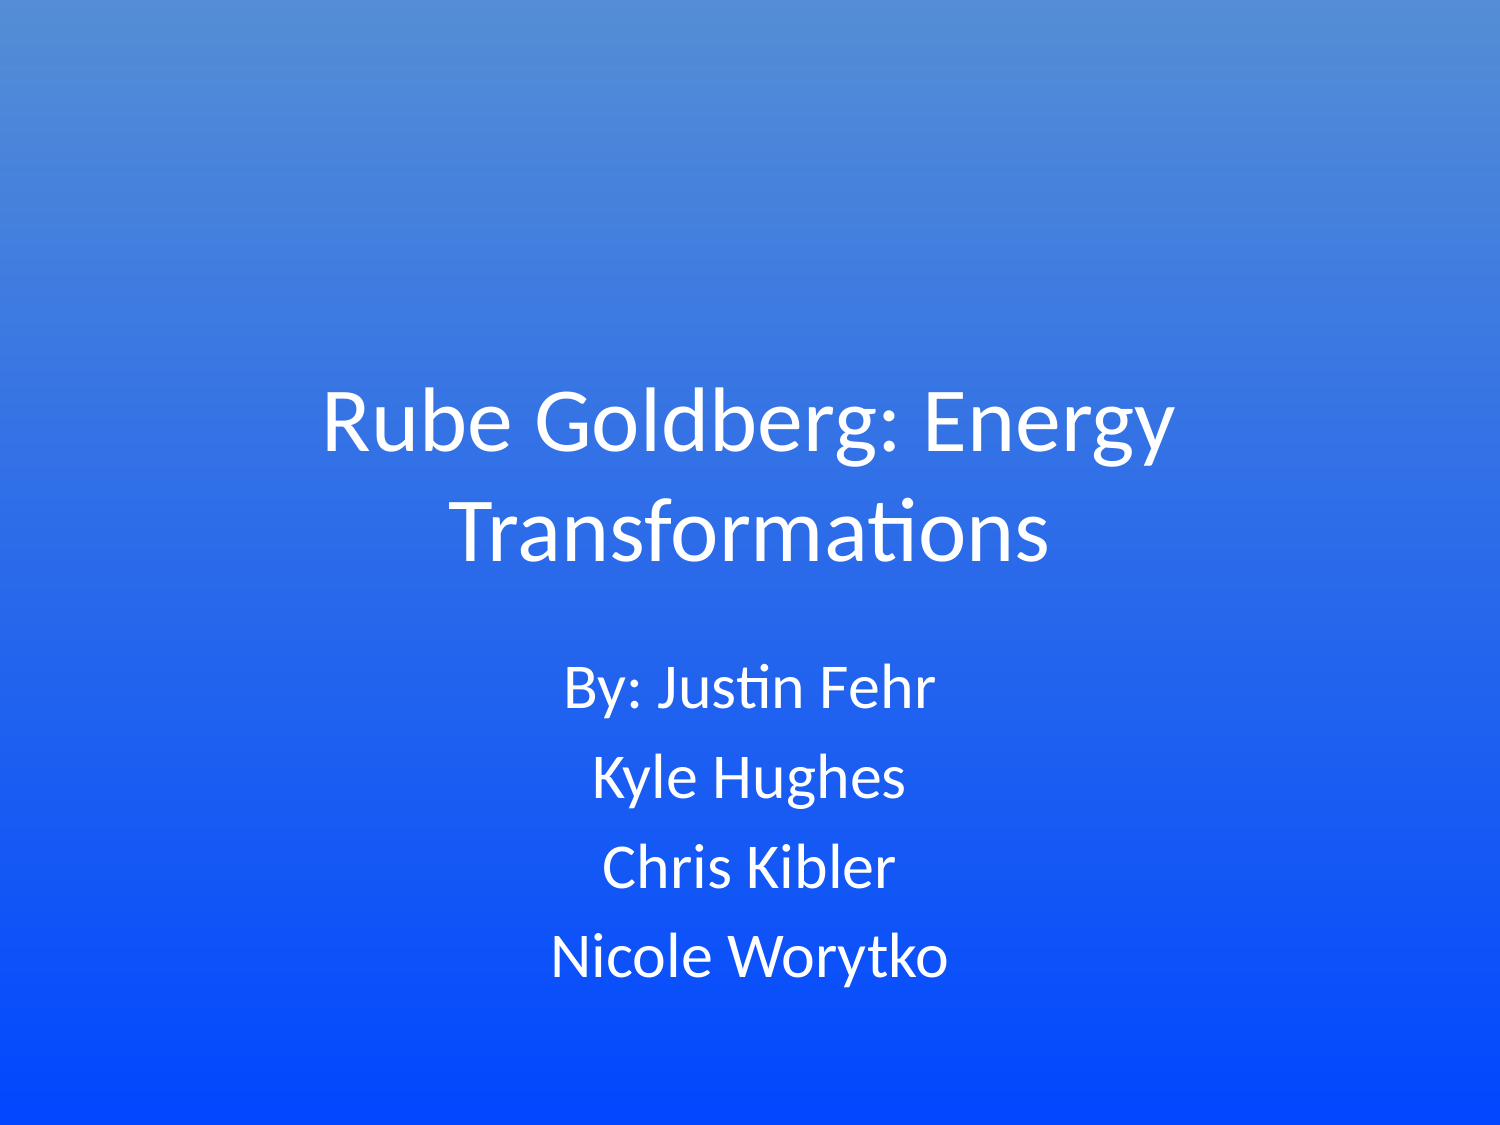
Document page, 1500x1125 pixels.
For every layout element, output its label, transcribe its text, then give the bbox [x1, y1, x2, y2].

subtitle By: Justin Fehr Kyle Hughes Chris Kibler Nicole Worytko [225, 637, 1275, 1000]
title Rube Goldberg: Energy Transformations [112, 349, 1388, 591]
